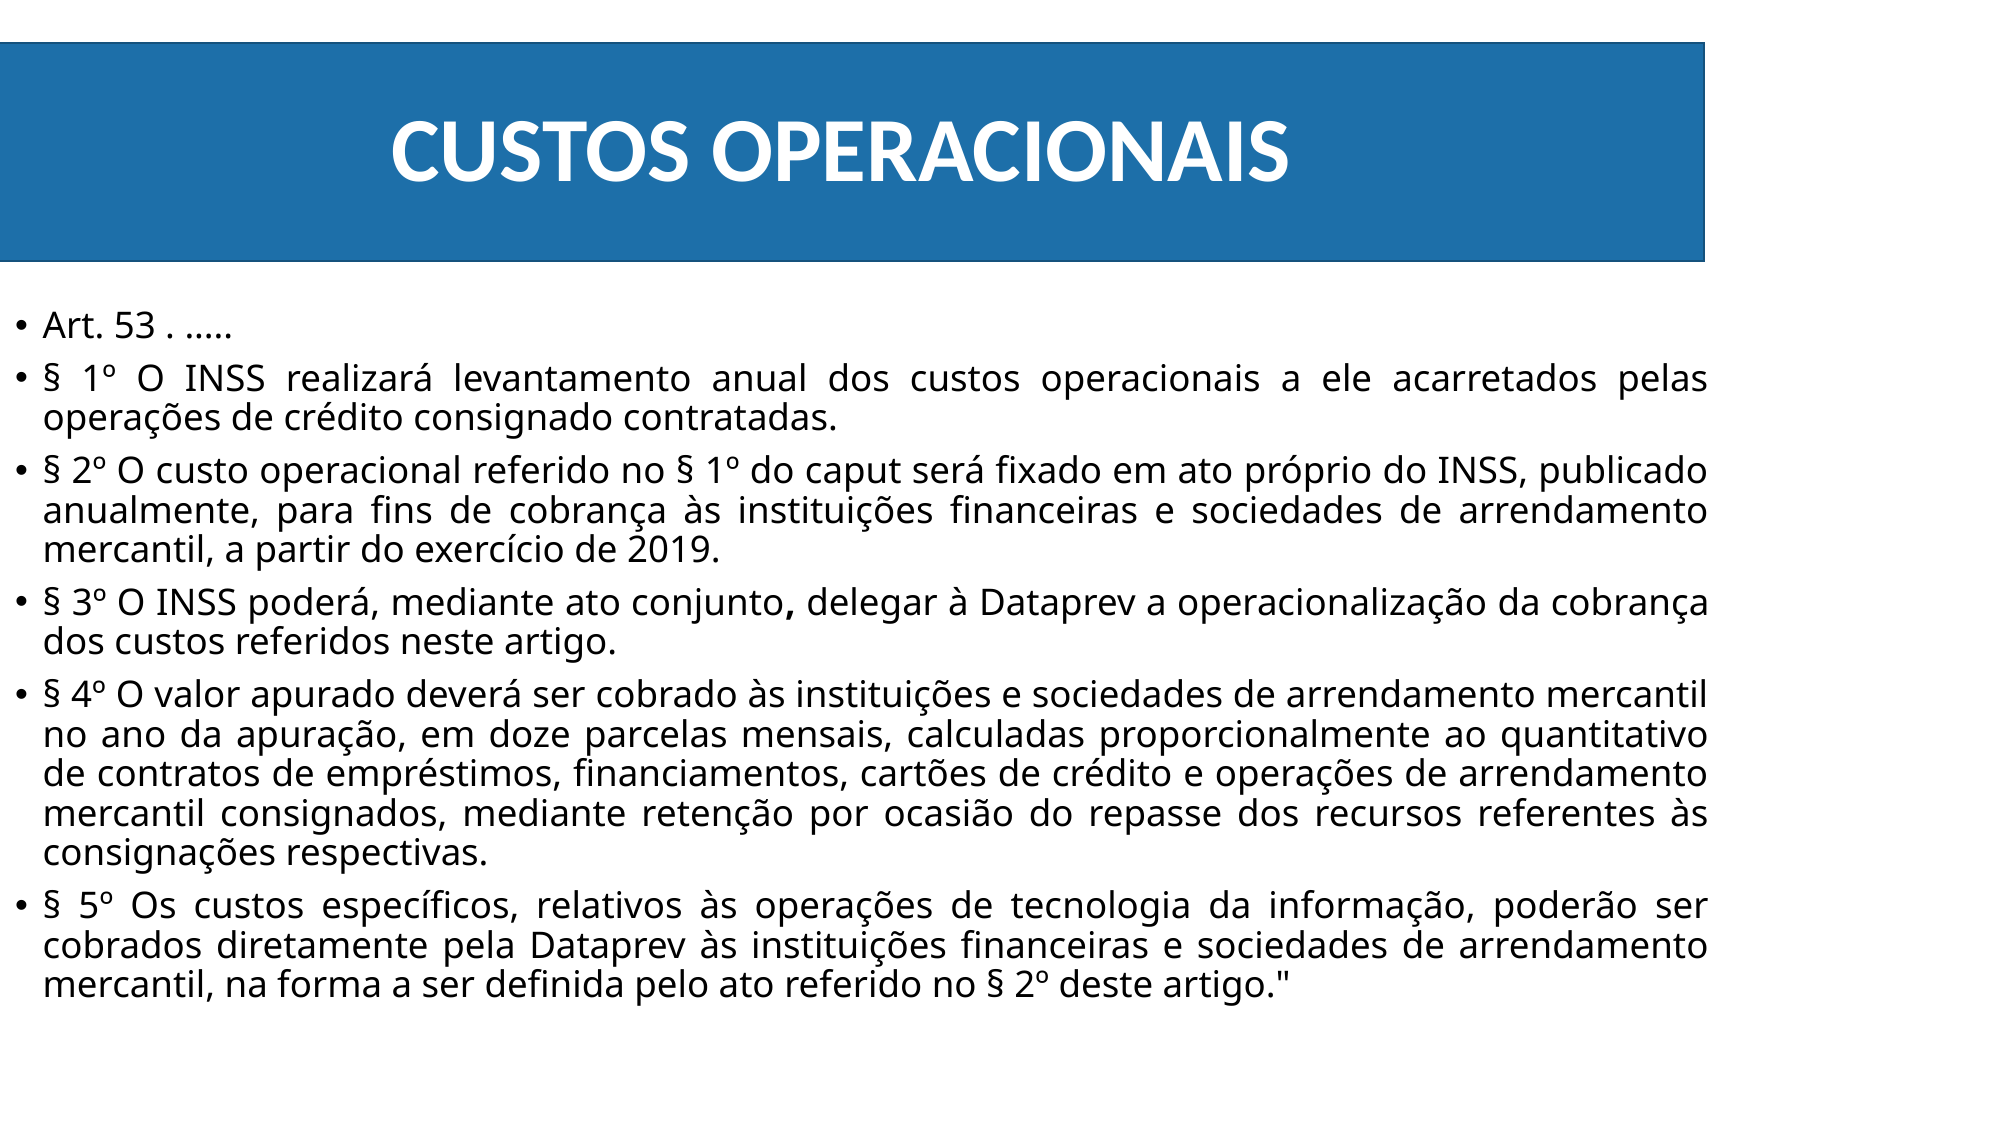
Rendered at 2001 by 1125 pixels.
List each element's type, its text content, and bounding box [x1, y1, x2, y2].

title CUSTOS OPERACIONAIS [0, 42, 1705, 262]
list Art. 53 . ..... § 1º O INSS realizará levantamento anual dos custos operacionais a ele acarretados pelas operações de crédito consignado contratadas. § 2º O custo operacional referido no § 1º do caput será fixado em ato próprio do INSS, publicado anualmente, para fins de cobrança às instituições financeiras e sociedades de arrendamento mercantil, a partir do exercício de 2019. § 3º O INSS poderá, mediante ato conjunto, delegar à Dataprev a operacionalização da cobrança dos custos referidos neste artigo. § 4º O valor apurado deverá ser cobrado às instituições e sociedades de arrendamento mercantil no ano da apuração, em doze parcelas mensais, calculadas proporcionalmente ao quantitativo de contratos de empréstimos, financiamentos, cartões de crédito e operações de arrendamento mercantil consignados, mediante retenção por ocasião do repasse dos recursos referentes às consignações respectivas. § 5º Os custos específicos, relativos às operações de tecnologia da informação, poderão ser cobrados diretamente pela Dataprev às instituições financeiras e sociedades de arrendamento mercantil, na forma a ser definida pelo ato referido no § 2º deste artigo." [0, 299, 1725, 1014]
